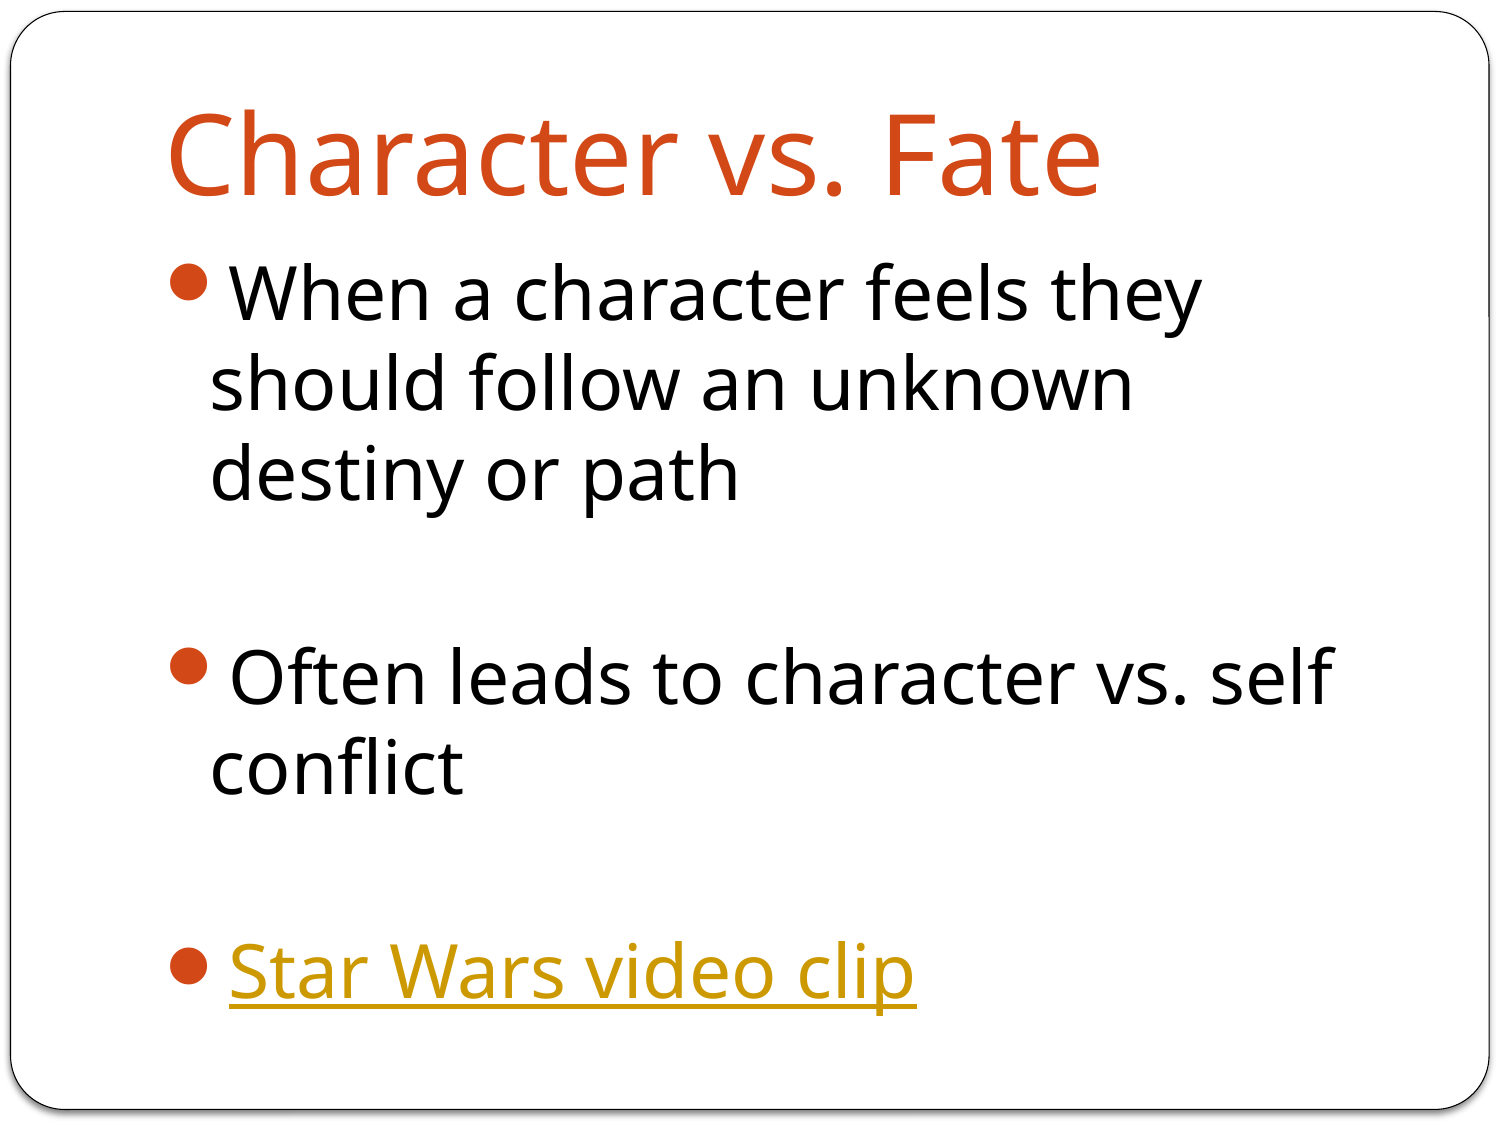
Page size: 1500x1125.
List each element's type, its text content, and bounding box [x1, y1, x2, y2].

list When a character feels they should follow an unknown destiny or path Often leads to character vs. self conflict Star Wars video clip [150, 237, 1425, 988]
title Character vs. Fate [150, 45, 1425, 233]
